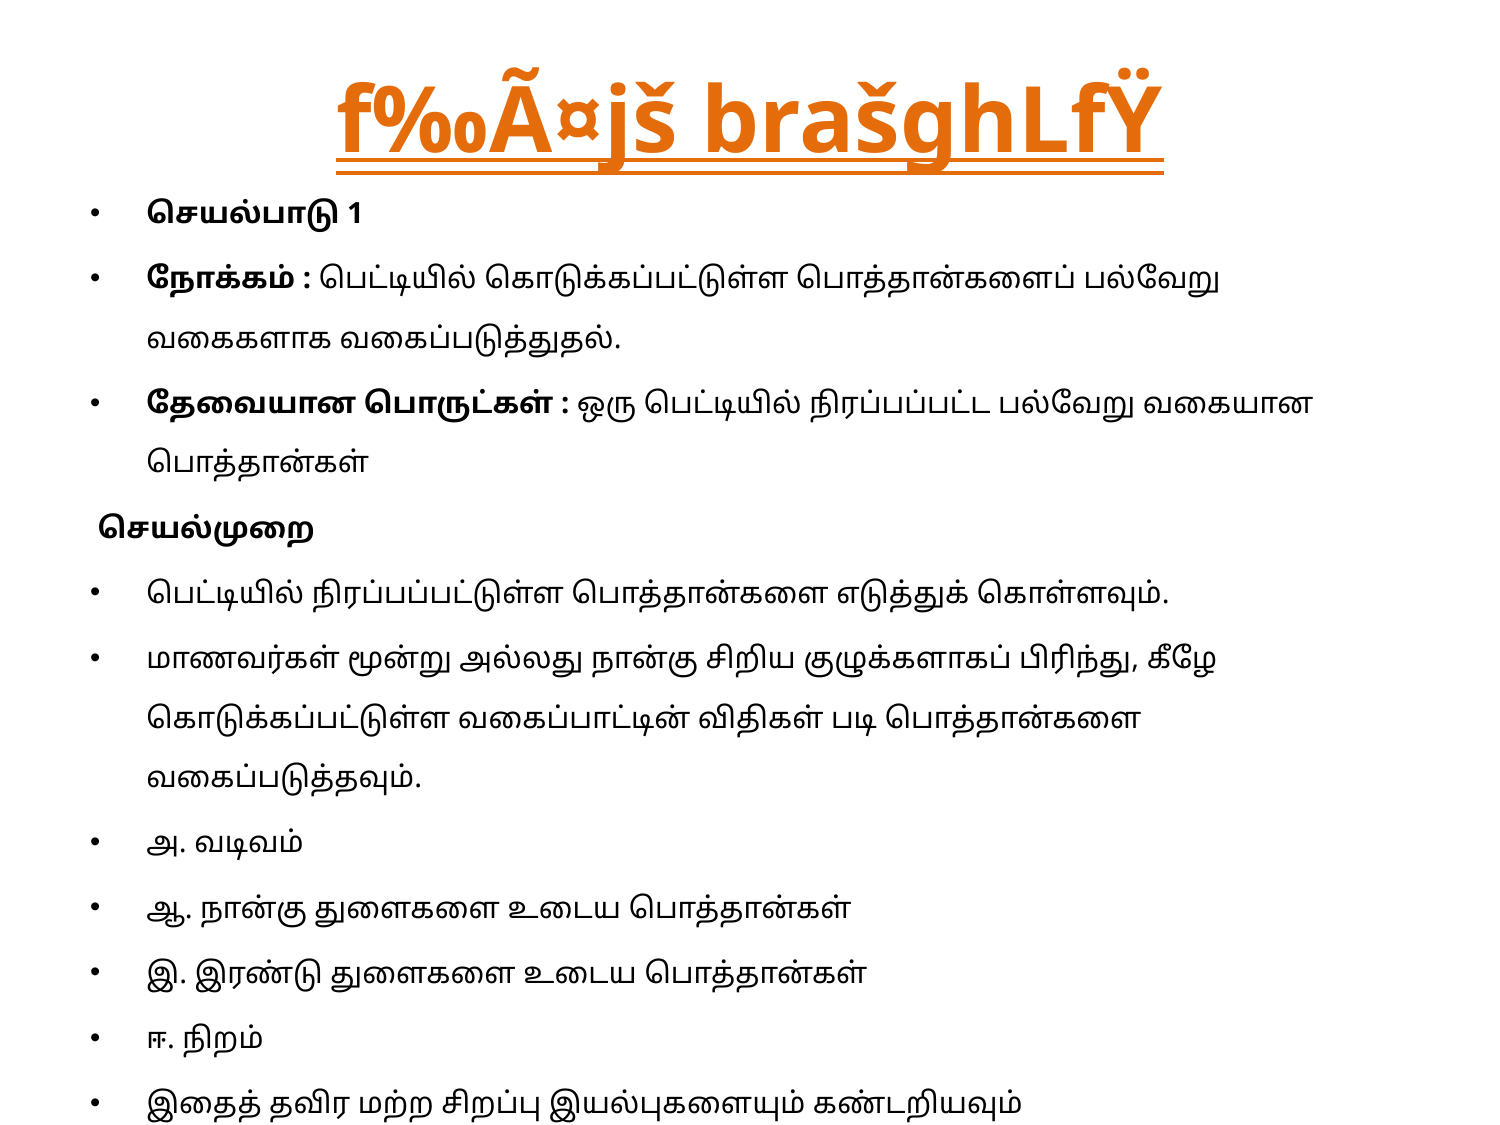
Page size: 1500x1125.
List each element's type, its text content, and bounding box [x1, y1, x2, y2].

title f‰Ã¤jš brašghLfŸ [75, 45, 1425, 162]
list செயல்பாடு 1 நோக்கம் : பெட்டியில் கொடுக்கப்பட்டுள்ள பொத்தான்களைப் பல்வேறு வகைகளாக வகைப்படுத்துதல். தேவையான பொருட்கள் : ஒரு பெட்டியில் நிரப்பப்பட்ட பல்வேறு வகையான பொத்தான்கள் செயல்முறை பெட்டியில் நிரப்பப்பட்டுள்ள பொத்தான்களை எடுத்துக் கொள்ளவும். மாணவர்கள் மூன்று அல்லது நான்கு சிறிய குழுக்களாகப் பிரிந்து, கீழே கொடுக்கப்பட்டுள்ள வகைப்பாட்டின் விதிகள் படி பொத்தான்களை வகைப்படுத்தவும். அ. வடிவம் ஆ. நான்கு துளைகளை உடைய பொத்தான்கள் இ. இரண்டு துளைகளை உடைய பொத்தான்கள் ஈ. நிறம் இதைத் தவிர மற்ற சிறப்பு இயல்புகளையும் கண்டறியவும் [75, 162, 1425, 1100]
